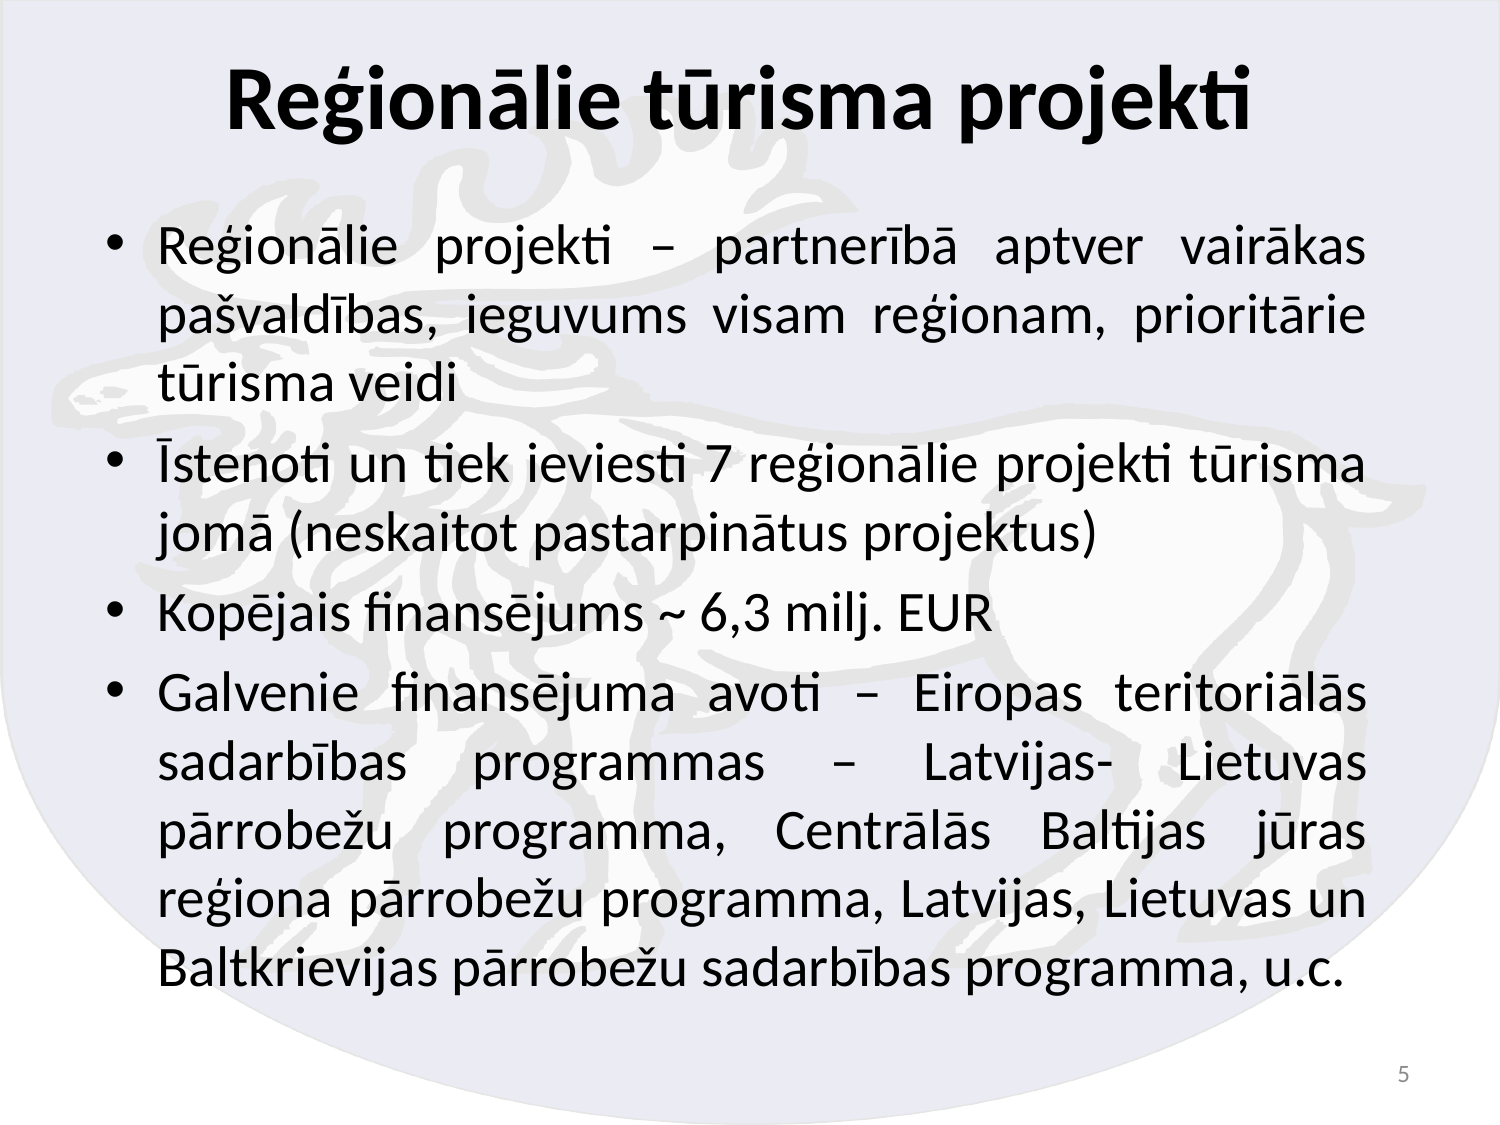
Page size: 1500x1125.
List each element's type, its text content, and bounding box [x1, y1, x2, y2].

slide_number 5 [1074, 1042, 1425, 1103]
list Reģionālie projekti – partnerībā aptver vairākas pašvaldības, ieguvums visam reģionam, prioritārie tūrisma veidi Īstenoti un tiek ieviesti 7 reģionālie projekti tūrisma jomā (neskaitot pastarpinātus projektus) Kopējais finansējums ~ 6,3 milj. EUR Galvenie finansējuma avoti – Eiropas teritoriālās sadarbības programmas – Latvijas- Lietuvas pārrobežu programma, Centrālās Baltijas jūras reģiona pārrobežu programma, Latvijas, Lietuvas un Baltkrievijas pārrobežu sadarbības programma, u.c. [90, 199, 1384, 1071]
title Reģionālie tūrisma projekti [103, 22, 1397, 164]
